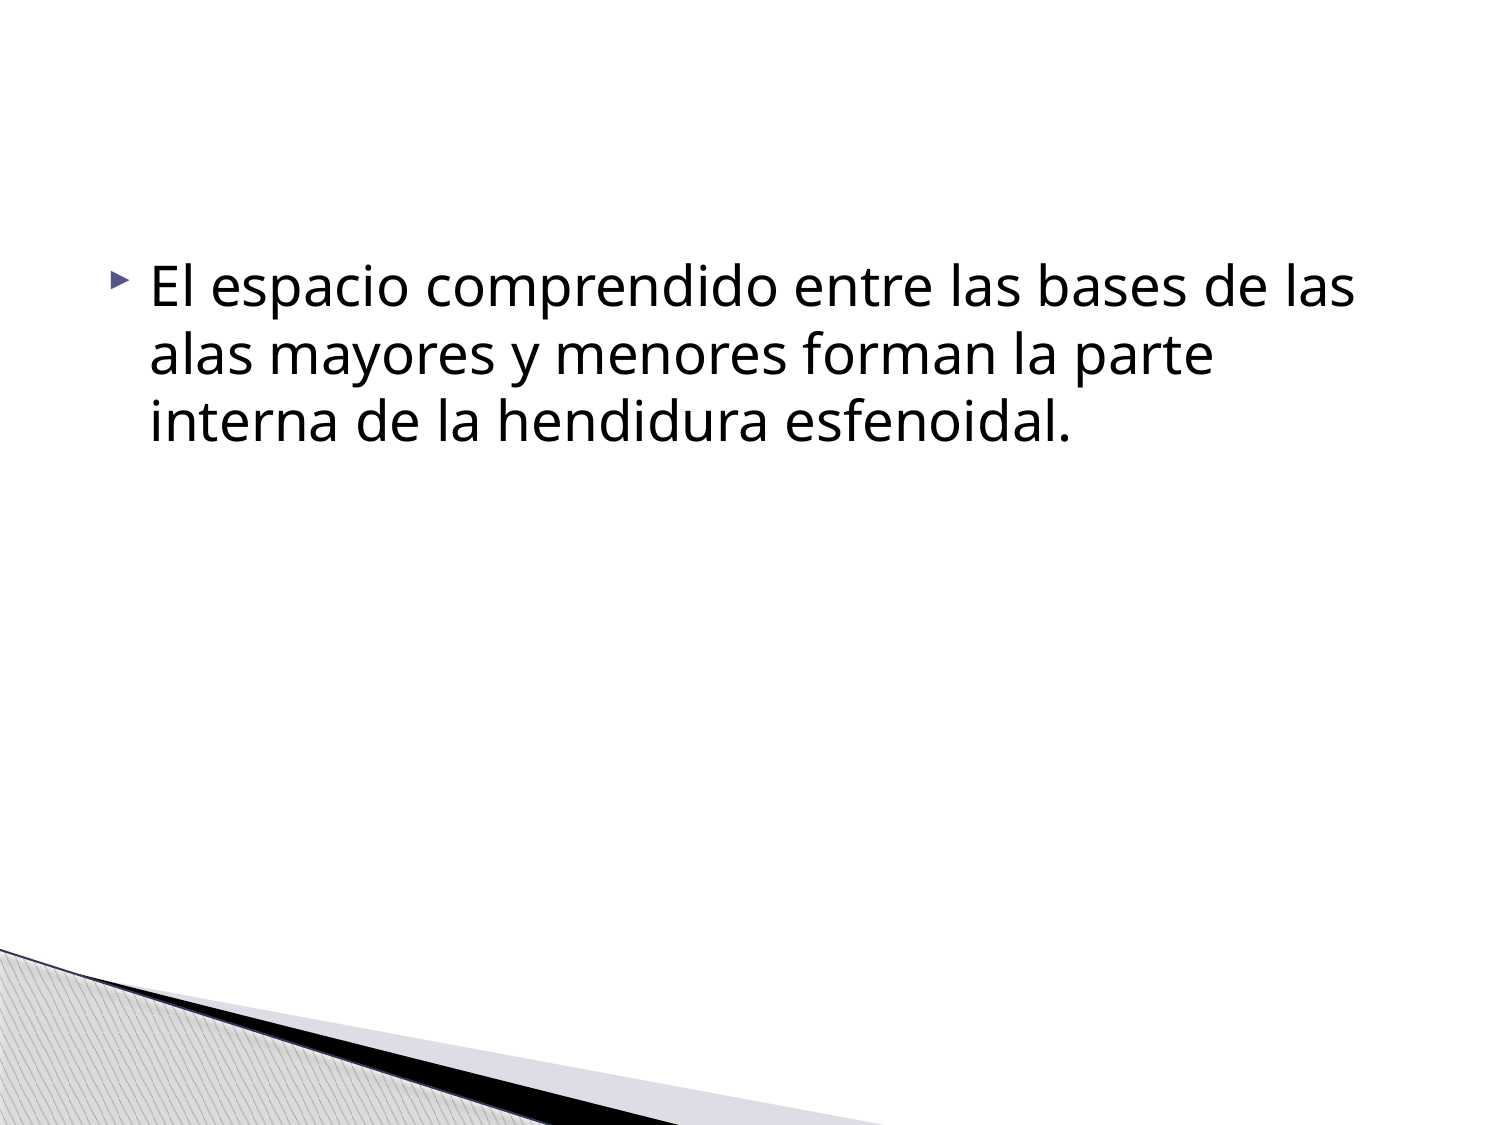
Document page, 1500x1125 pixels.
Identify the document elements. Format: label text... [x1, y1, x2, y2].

list El espacio comprendido entre las bases de las alas mayores y menores forman la parte interna de la hendidura esfenoidal. [75, 243, 1425, 986]
